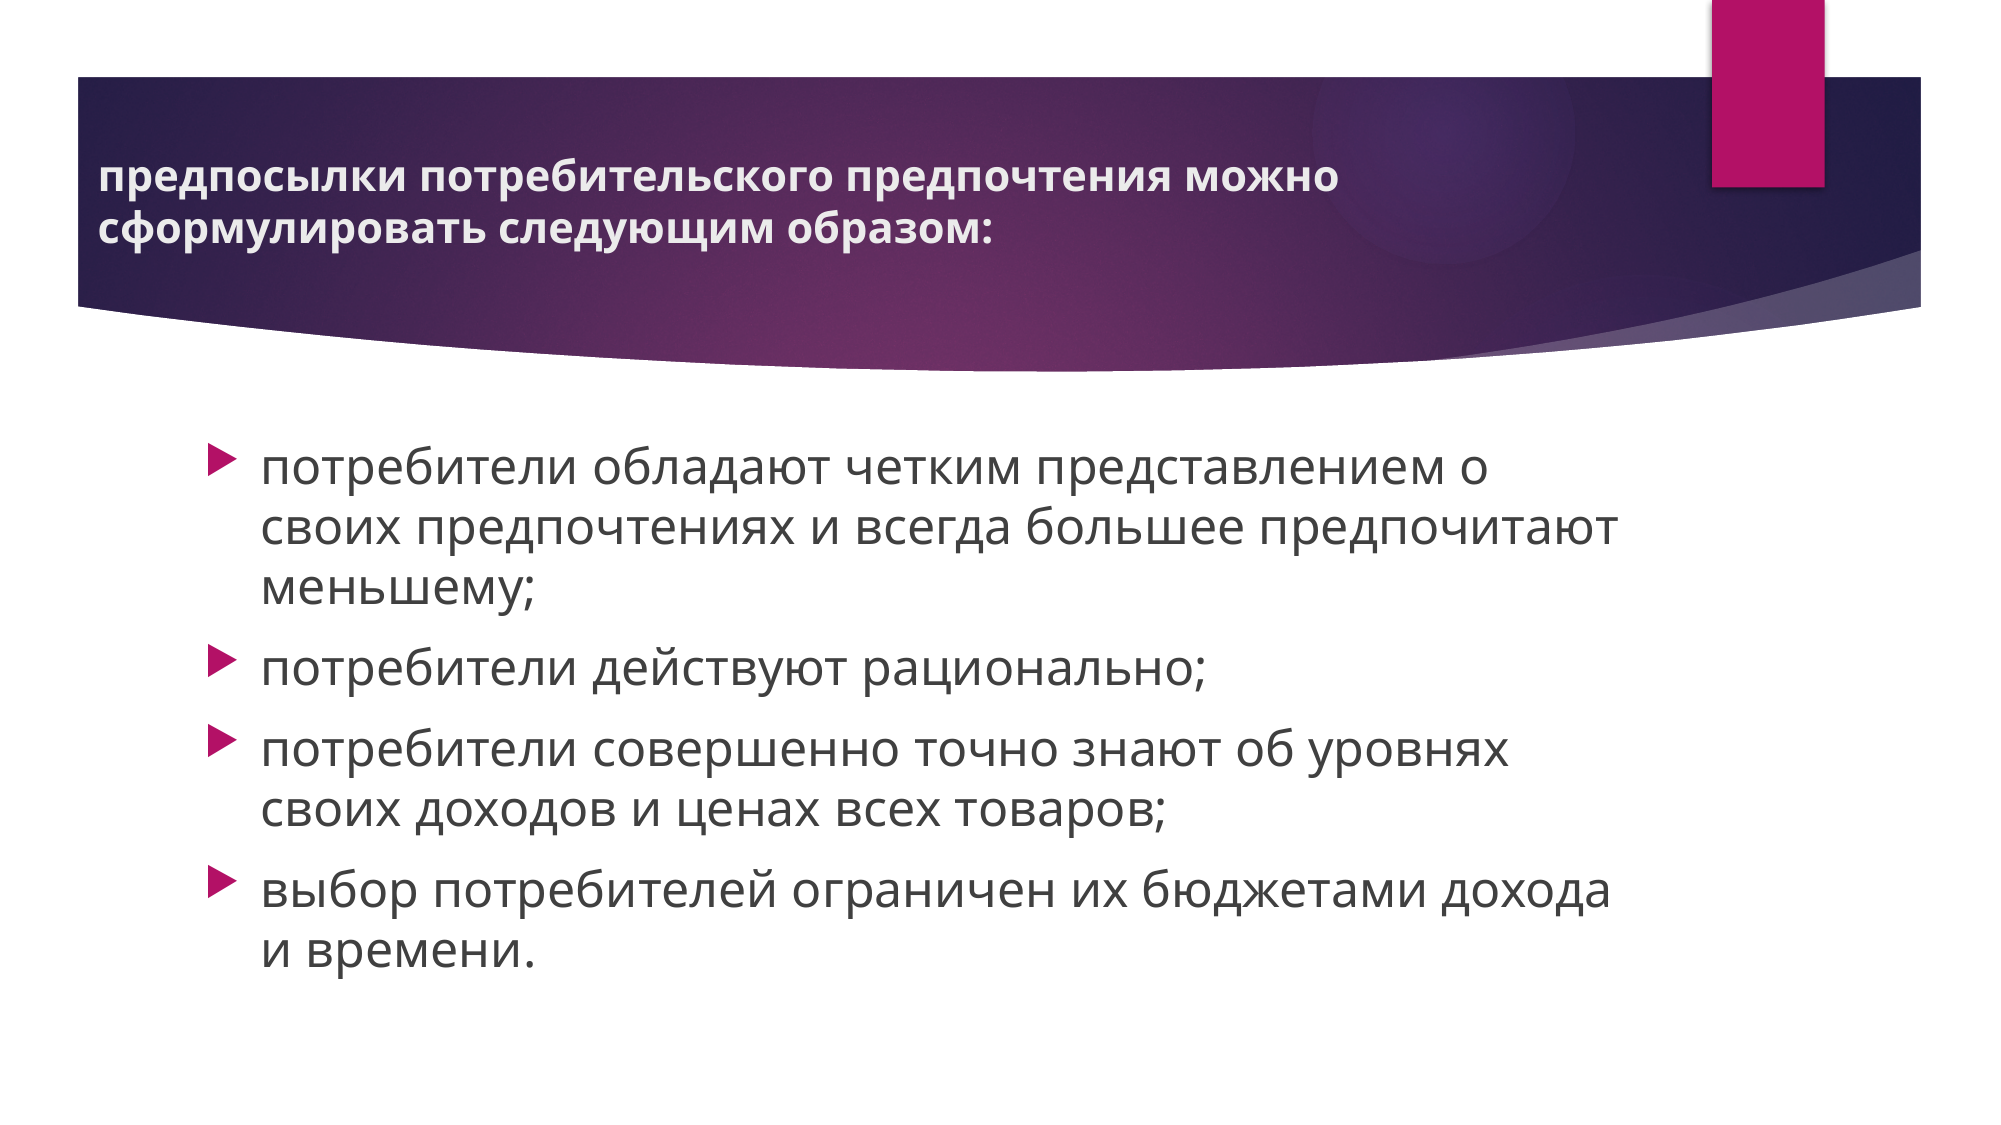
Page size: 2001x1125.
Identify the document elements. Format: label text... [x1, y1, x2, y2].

title предпосылки потребительского предпочтения можно сформулировать следующим образом: [82, 140, 1734, 261]
list потребители обладают четким представлением о своих предпочтениях и всегда большее предпочитают меньшему; потребители действуют рационально; потребители совершенно точно знают об уровнях своих доходов и ценах всех товаров; выбор потребителей ограничен их бюджетами дохода и времени. [189, 427, 1638, 988]
